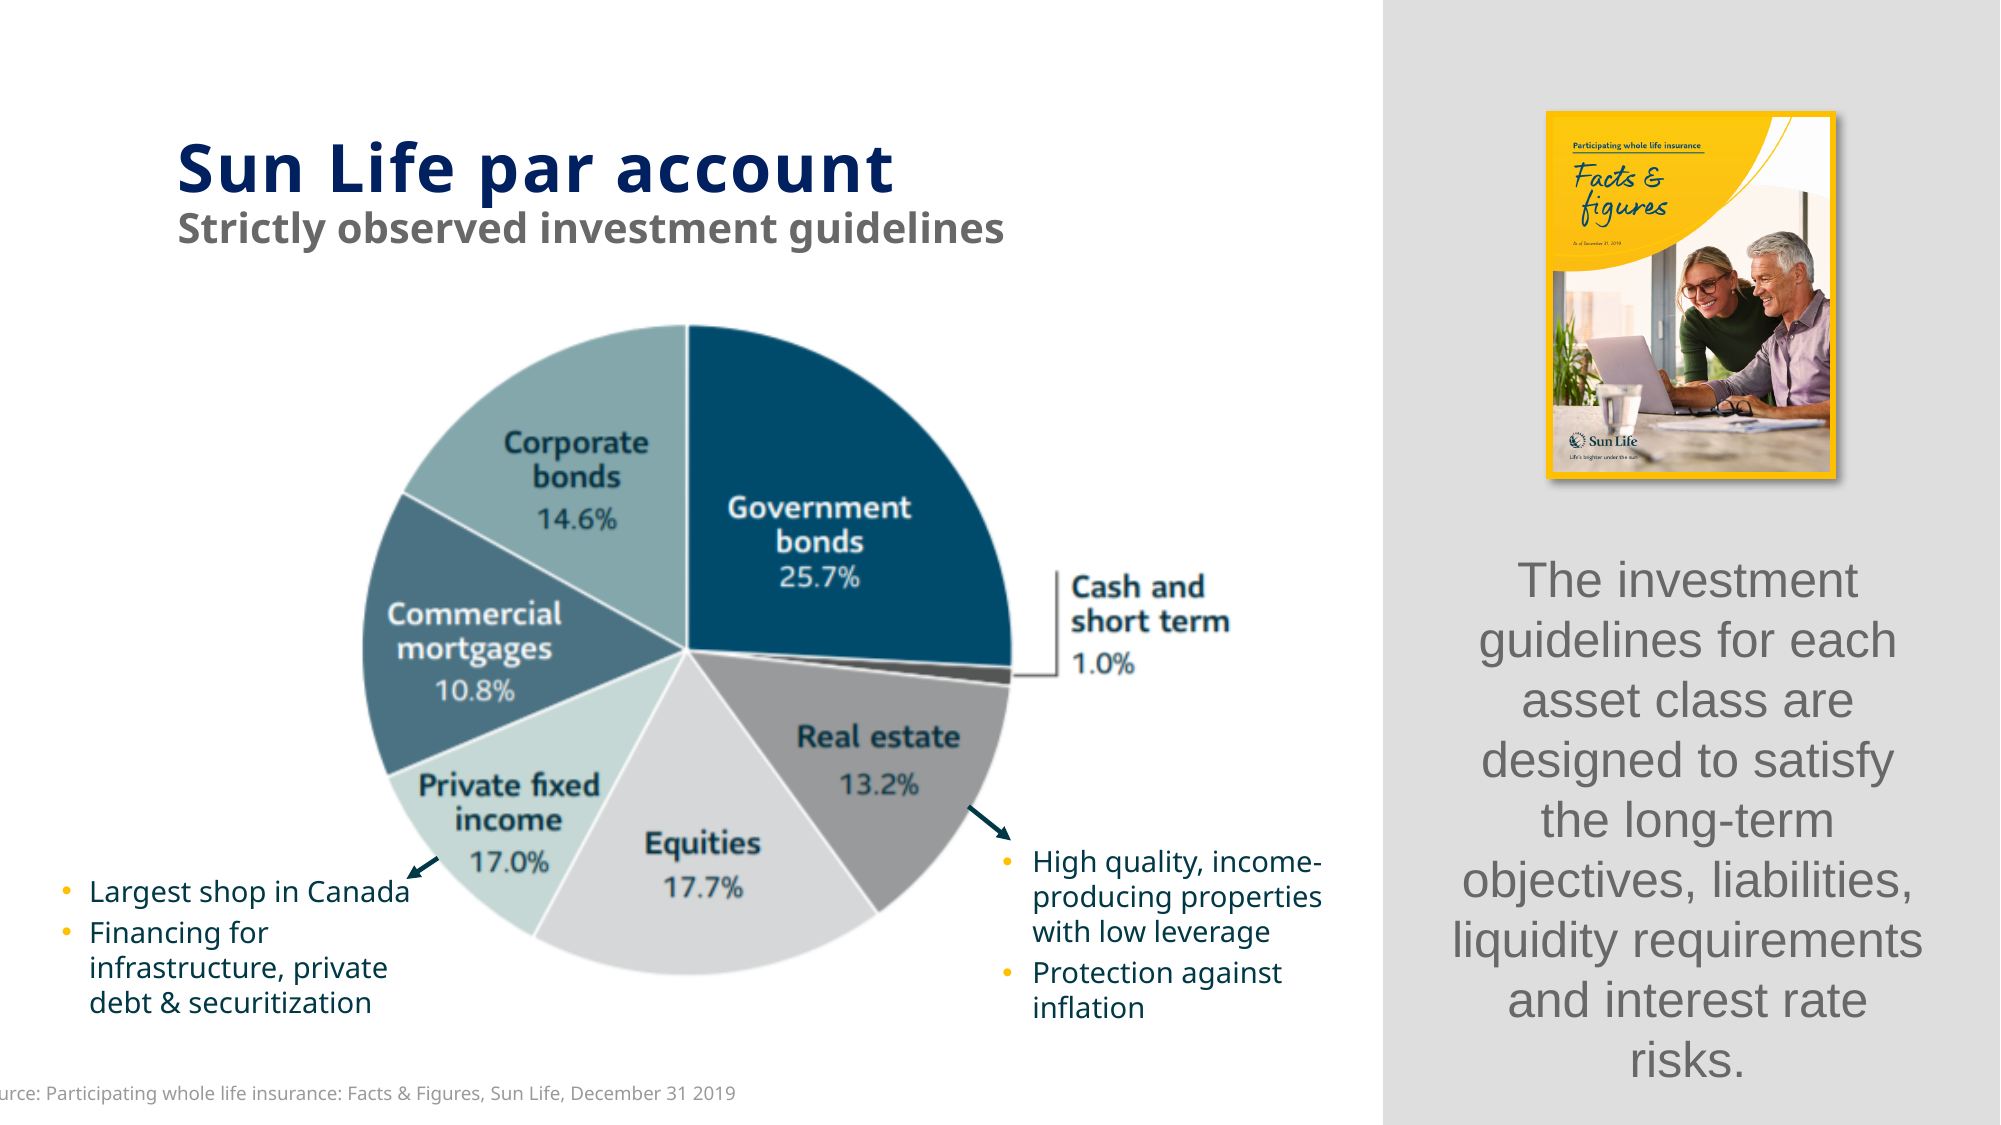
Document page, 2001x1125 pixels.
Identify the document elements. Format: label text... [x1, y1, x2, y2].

text_box The investment guidelines for each asset class are designed to satisfy the long-term objectives, liabilities, liquidity requirements and interest rate risks. [1429, 540, 1947, 1095]
text_box Source: Participating whole life insurance: Facts & Figures, Sun Life, December 31 2019 [0, 1074, 750, 1112]
picture [1552, 117, 1831, 473]
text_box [44, 298, 1383, 1064]
text_box [1382, 0, 2000, 1125]
title Sun Life par account Strictly observed investment guidelines [162, 84, 1382, 298]
